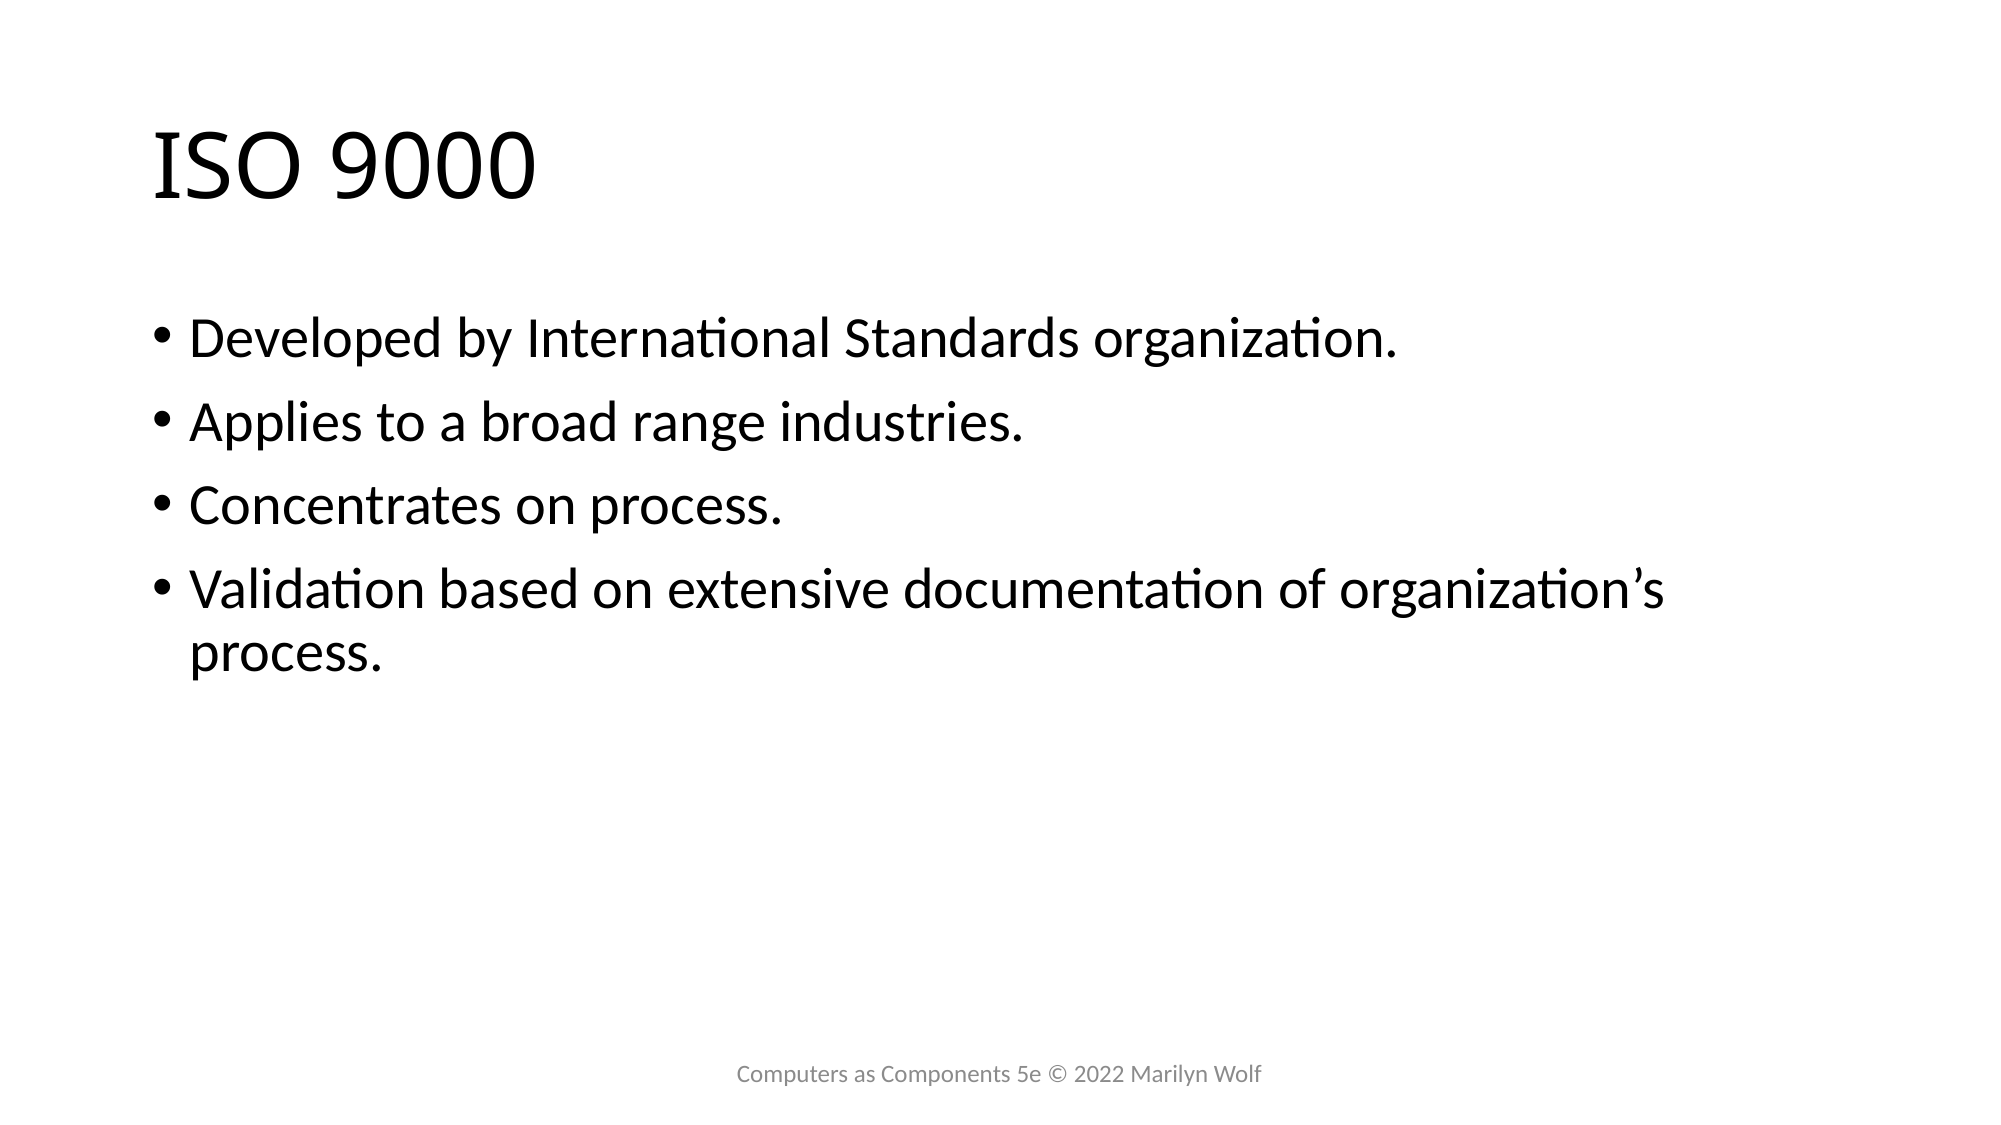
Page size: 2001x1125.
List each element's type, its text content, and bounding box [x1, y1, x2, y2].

footer Computers as Components 5e © 2022 Marilyn Wolf [662, 1042, 1338, 1103]
title ISO 9000 [137, 59, 1863, 278]
list Developed by International Standards organization. Applies to a broad range industries. Concentrates on process. Validation based on extensive documentation of organization’s process. [137, 299, 1863, 1014]
